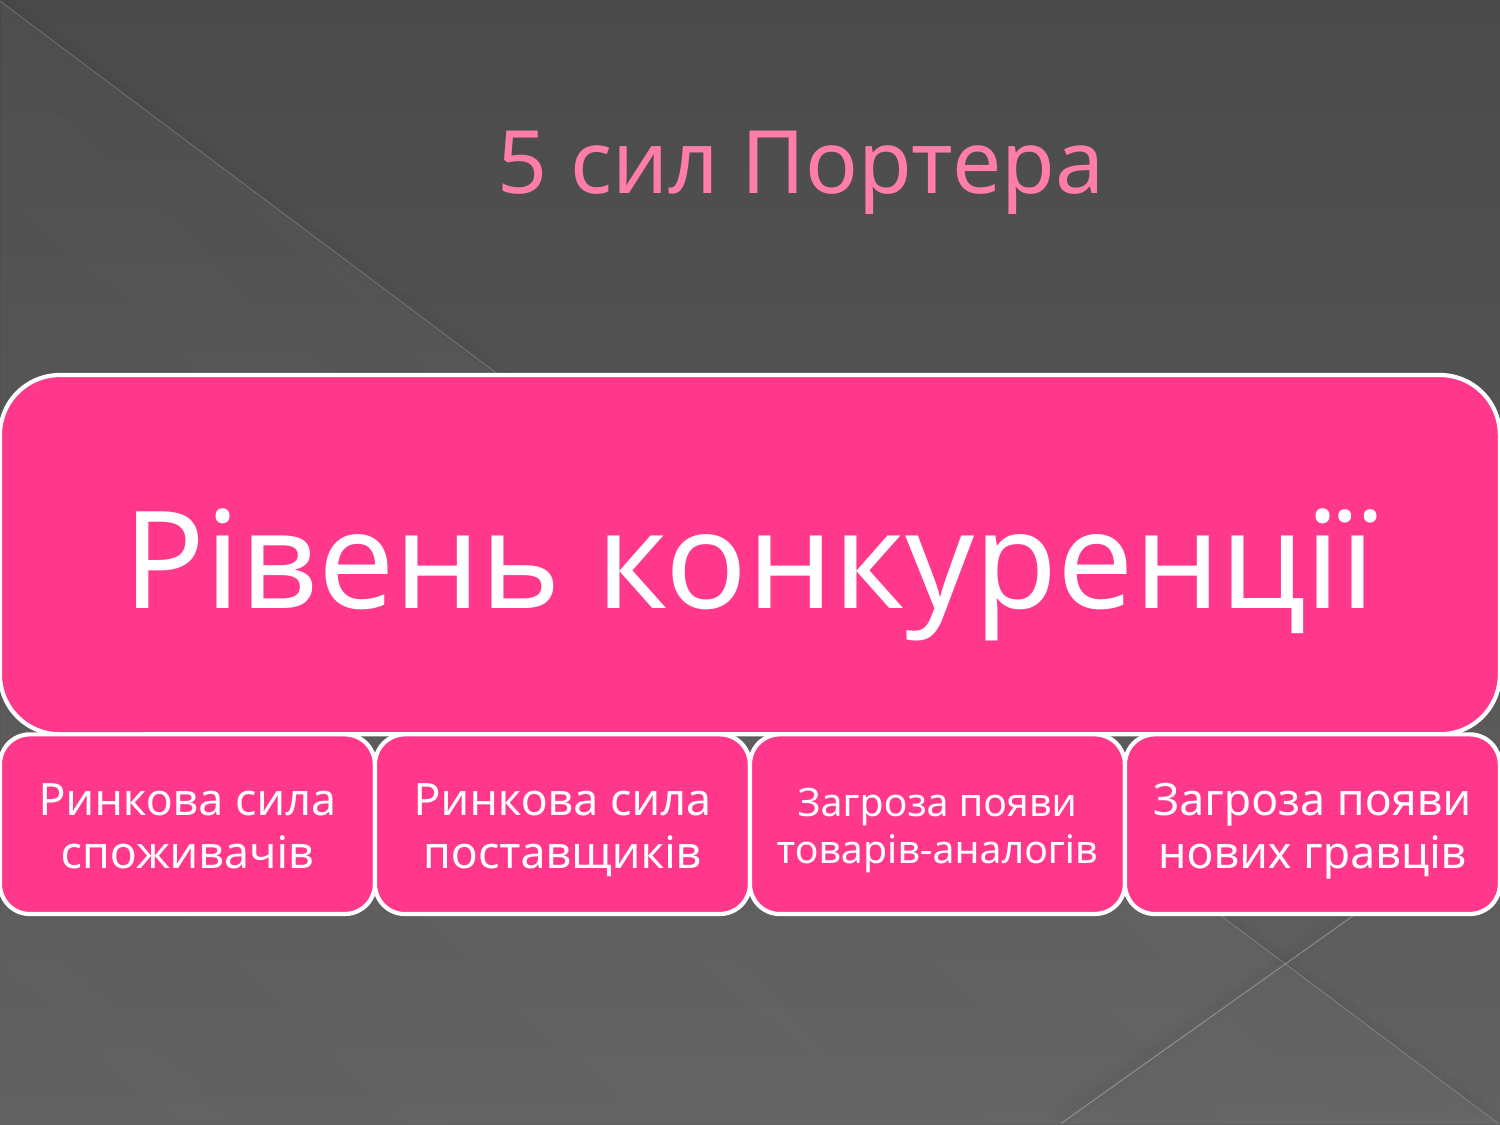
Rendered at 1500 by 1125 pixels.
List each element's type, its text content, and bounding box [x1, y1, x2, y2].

title 5 сил Портера [75, 43, 1425, 274]
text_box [0, 374, 1500, 915]
